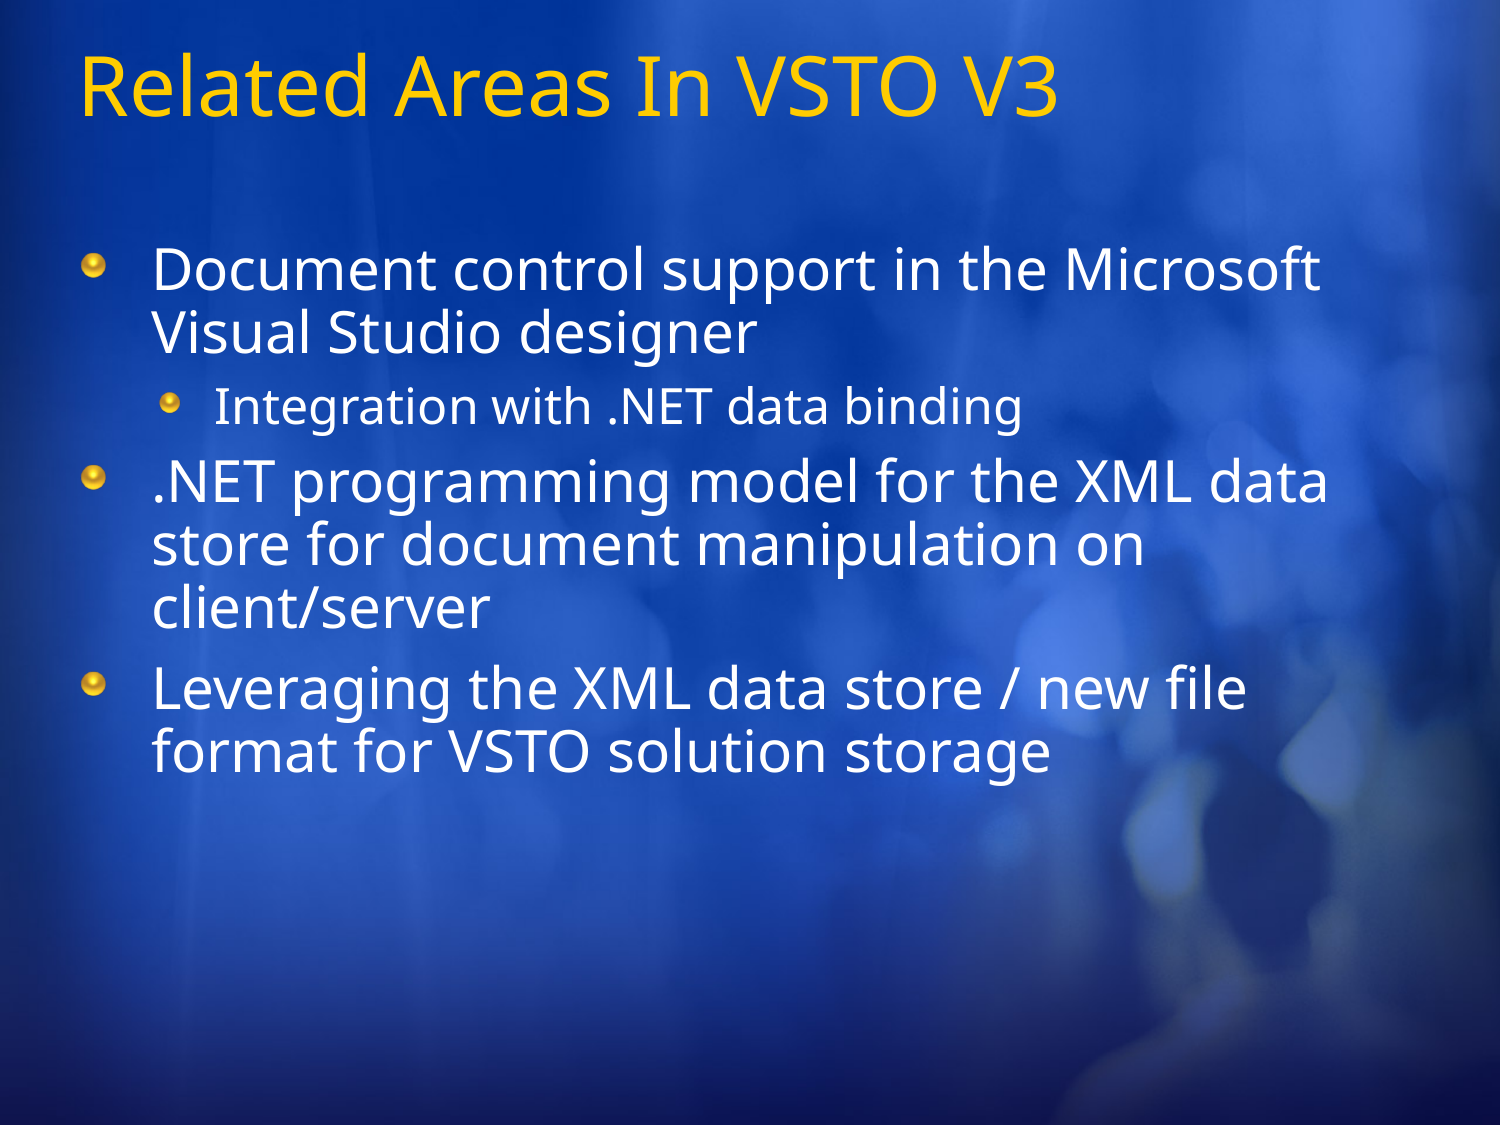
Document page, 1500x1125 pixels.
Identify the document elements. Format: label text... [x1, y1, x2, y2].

title Related Areas In VSTO V3 [62, 37, 1438, 143]
list Document control support in the Microsoft Visual Studio designer Integration with .NET data binding .NET programming model for the XML data store for document manipulation on client/server Leveraging the XML data store / new file format for VSTO solution storage [62, 232, 1443, 740]
picture [0, 0, 1500, 1125]
